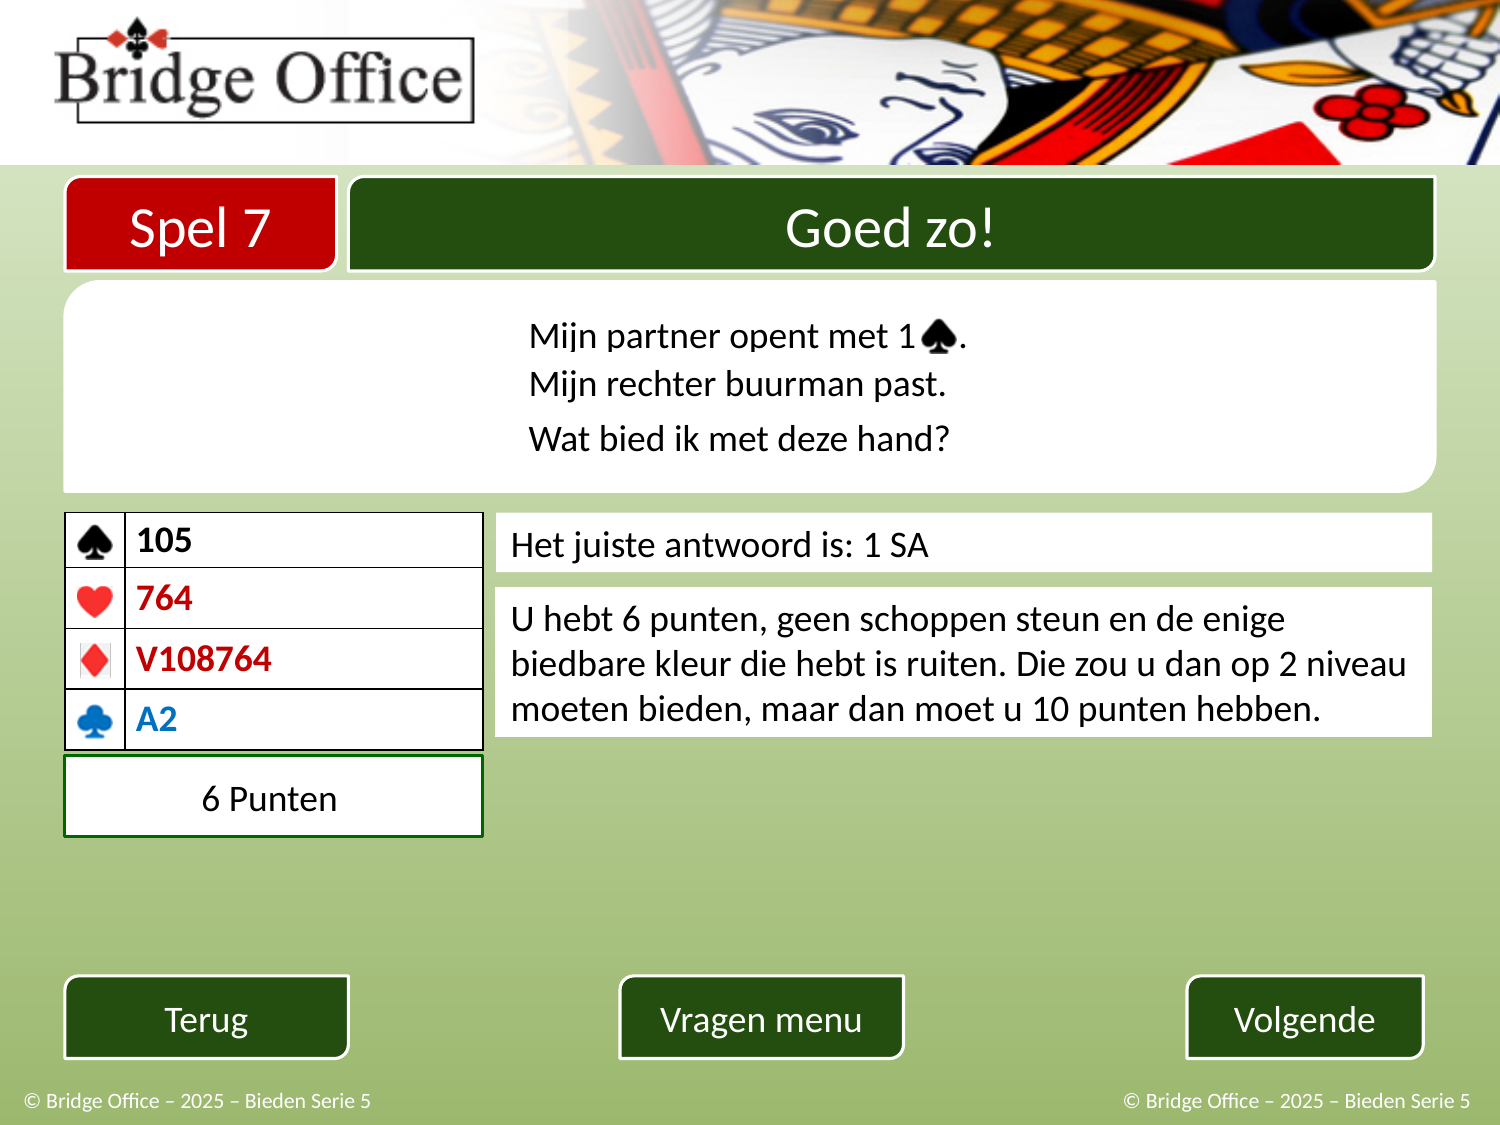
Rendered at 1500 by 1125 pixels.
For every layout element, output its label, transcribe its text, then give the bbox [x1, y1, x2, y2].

text_box 6 Punten [63, 754, 484, 838]
text_box Goed zo! [346, 179, 1437, 273]
picture [77, 524, 114, 561]
picture [920, 318, 957, 354]
picture [77, 585, 114, 618]
picture [0, 0, 1500, 166]
table_header [66, 513, 124, 567]
text_box © Bridge Office – 2025 – Bieden Serie 5 [1107, 1079, 1500, 1121]
table_cell [66, 690, 124, 749]
text_box Wat bied ik met deze hand? [513, 406, 987, 467]
text_box Mijn rechter buurman past. [513, 352, 987, 406]
table_cell [66, 629, 124, 688]
text_box © Bridge Office – 2025 – Bieden Serie 5 [8, 1079, 393, 1121]
text_box Mijn partner opent met 1 . [513, 303, 1022, 364]
text_box Het juiste antwoord is: 1 SA [496, 512, 1433, 573]
text_box [63, 280, 1437, 493]
text_box Spel 7 [63, 179, 339, 273]
table_cell A2 [126, 690, 482, 749]
text_box Terug [63, 974, 350, 1061]
picture [77, 703, 114, 740]
table_cell V108764 [126, 629, 482, 688]
table_cell 764 [126, 568, 482, 628]
text_box Volgende [1185, 974, 1425, 1061]
text_box Vragen menu [618, 974, 906, 1061]
text_box U hebt 6 punten, geen schoppen steun en de enige biedbare kleur die hebt is ruiten. Die zou u dan op 2 niveau moeten bieden, maar dan moet u 10 punten hebben. [495, 587, 1432, 737]
table_header 105 [126, 513, 482, 567]
picture [77, 643, 114, 679]
table_cell [66, 568, 124, 628]
